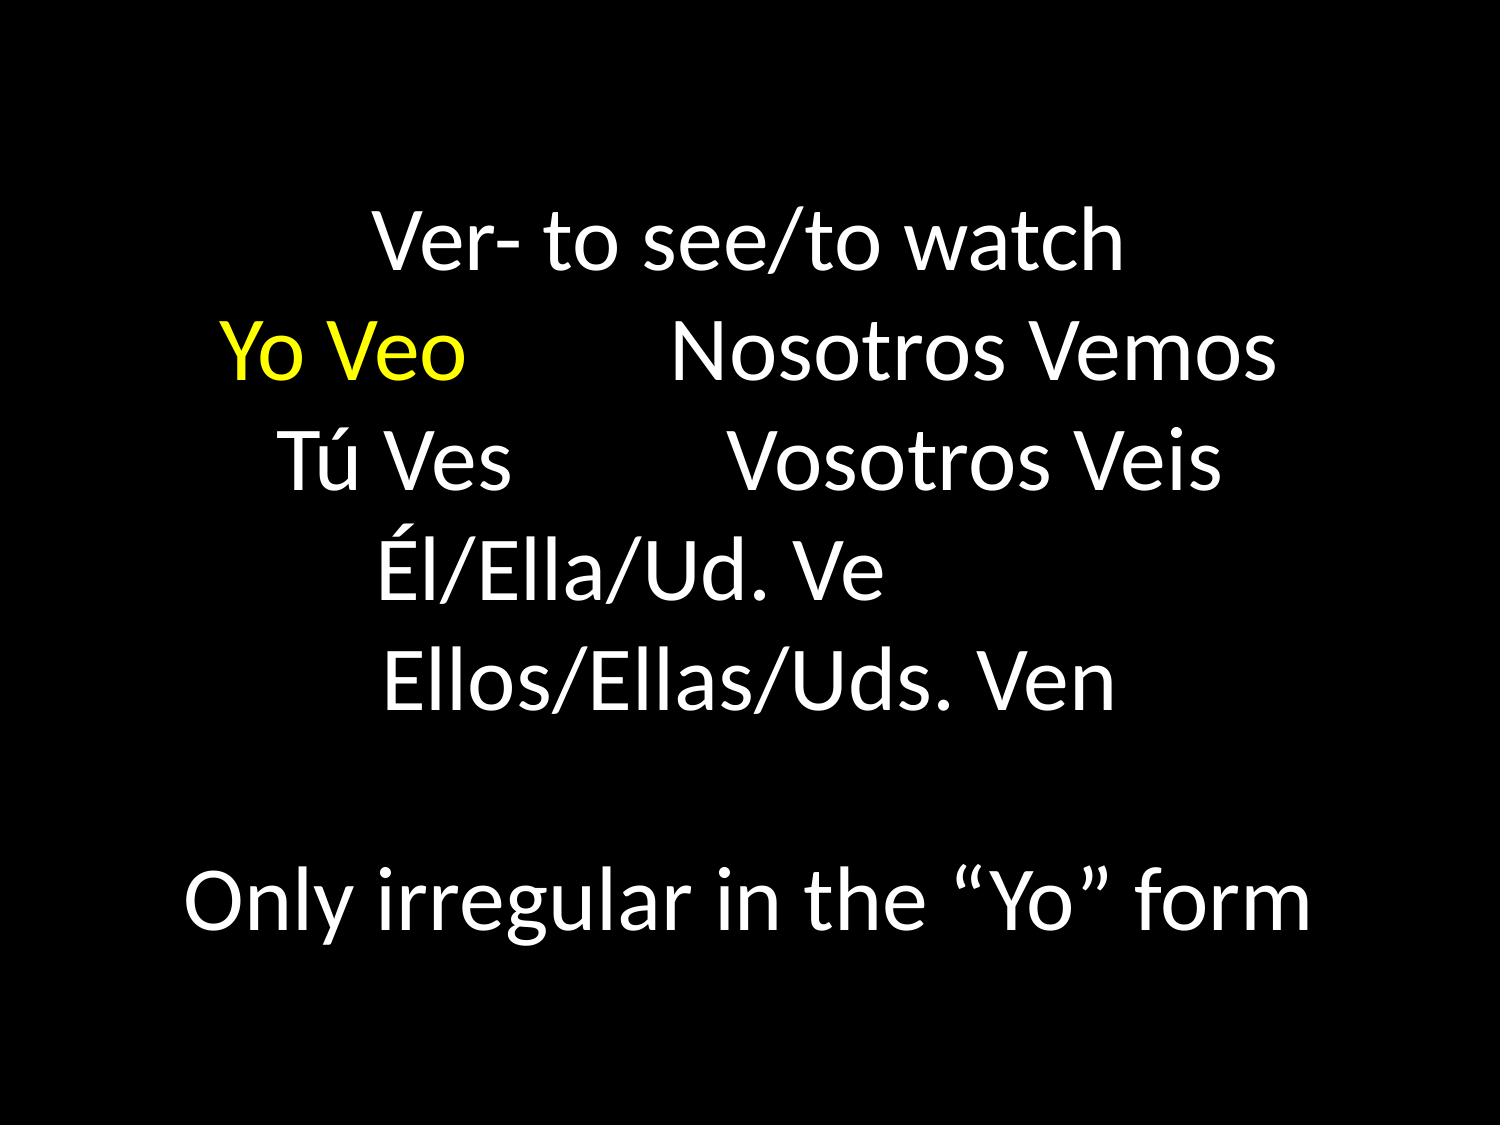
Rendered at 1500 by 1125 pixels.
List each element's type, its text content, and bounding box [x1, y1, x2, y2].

title Ver- to see/to watch Yo Veo Nosotros Vemos Tú Ves Vosotros Veis Él/Ella/Ud. Ve Ellos/Ellas/Uds. Ven Only irregular in the “Yo” form [75, 45, 1425, 1083]
